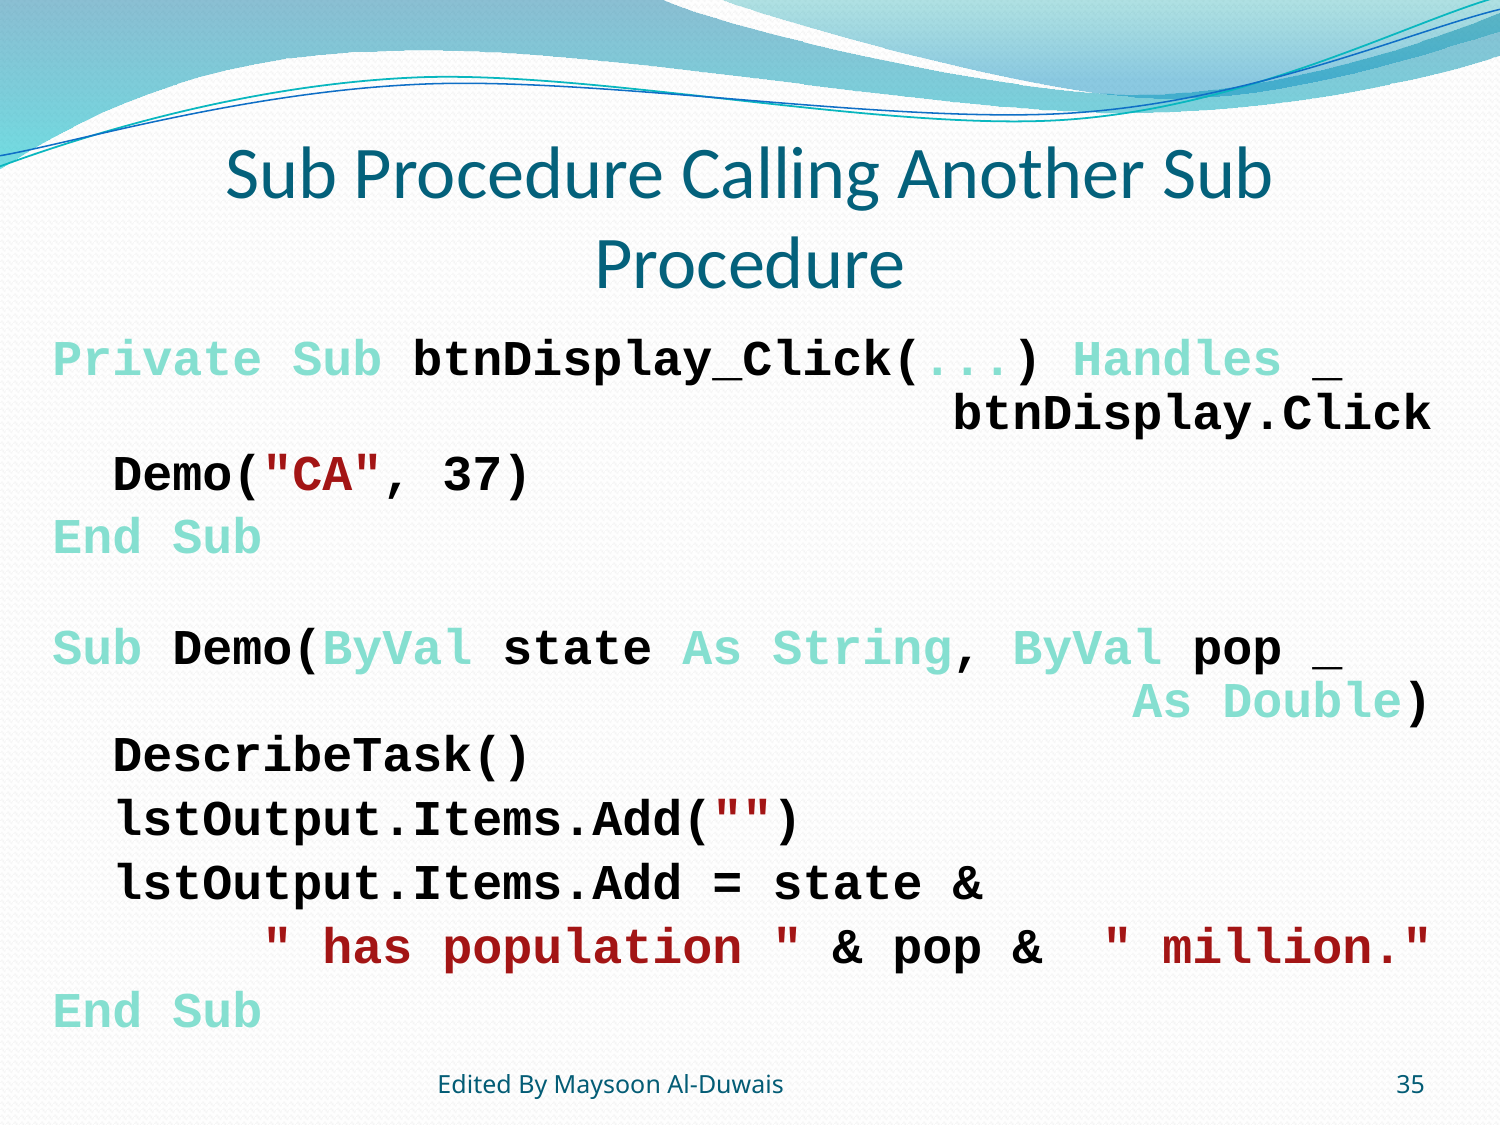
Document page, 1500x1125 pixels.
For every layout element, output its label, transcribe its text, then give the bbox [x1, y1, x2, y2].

list Private Sub btnDisplay_Click(...) Handles _ btnDisplay.Click Demo("CA", 37) End Sub Sub Demo(ByVal state As String, ByVal pop _ As Double) DescribeTask() lstOutput.Items.Add("") lstOutput.Items.Add = state & " has population " & pop & " million." End Sub [37, 324, 1469, 1063]
footer Edited By Maysoon Al-Duwais [437, 1042, 988, 1103]
title Sub Procedure Calling Another Sub Procedure [75, 115, 1425, 303]
slide_number 35 [1299, 1063, 1425, 1103]
